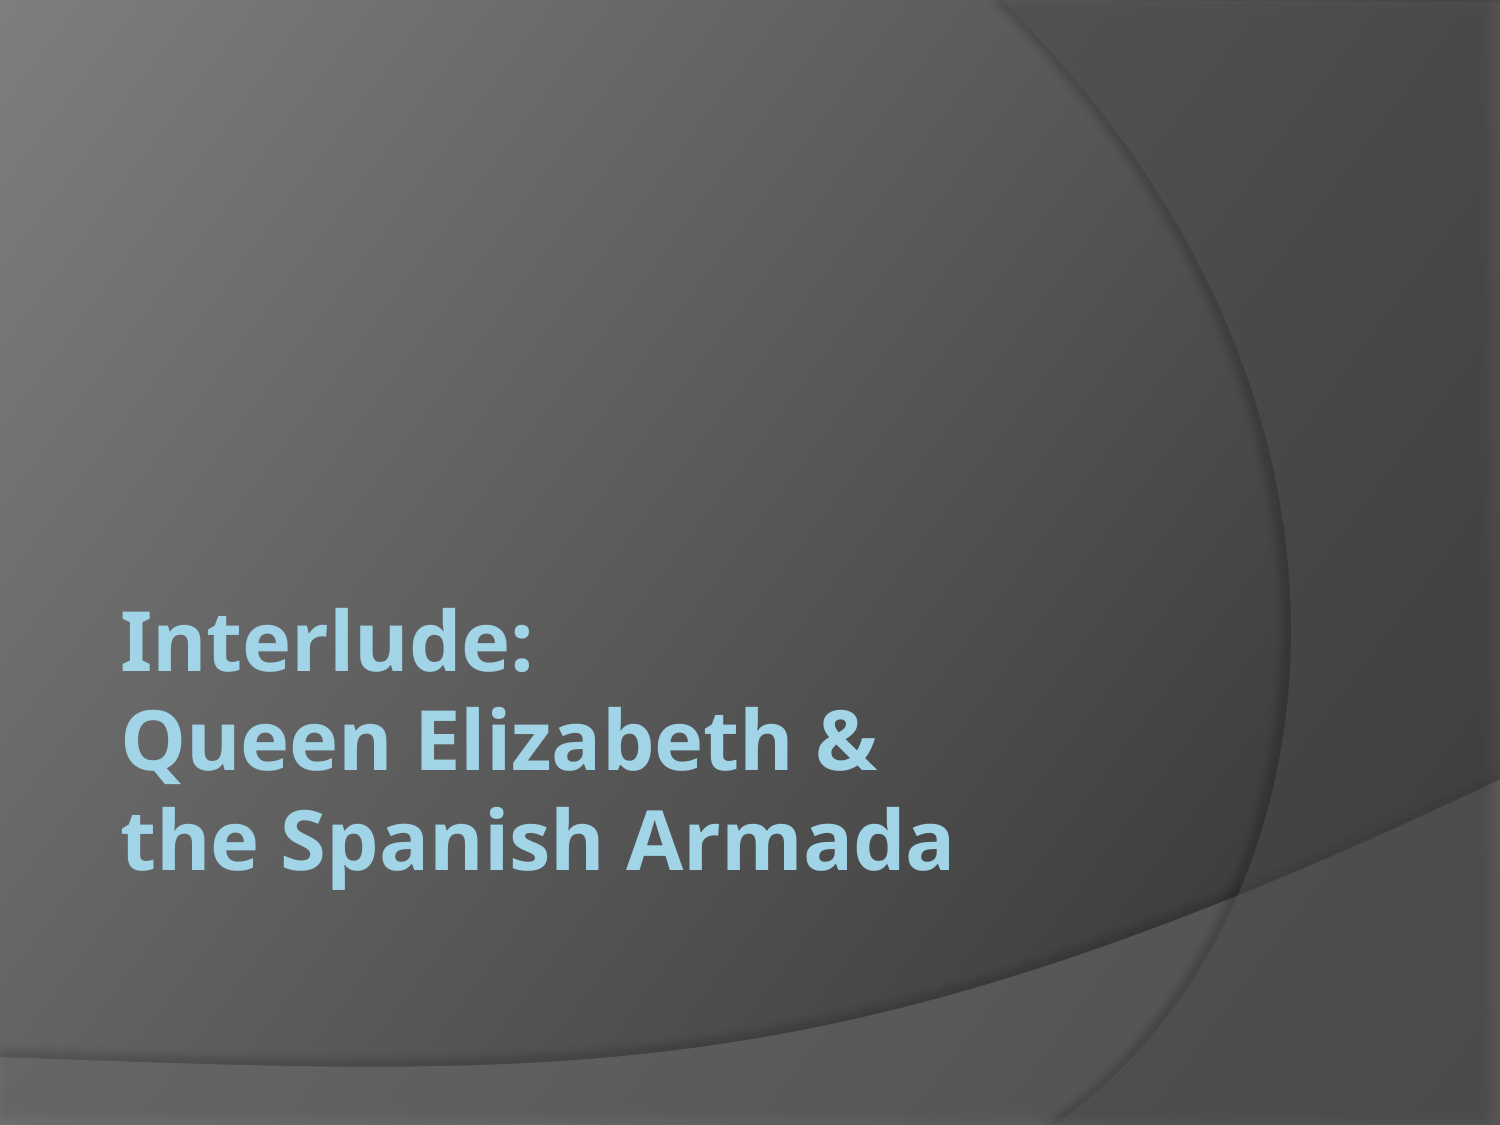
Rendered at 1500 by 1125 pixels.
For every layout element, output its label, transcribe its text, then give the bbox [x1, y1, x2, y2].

title Interlude: Queen Elizabeth & the Spanish Armada [112, 587, 1200, 888]
